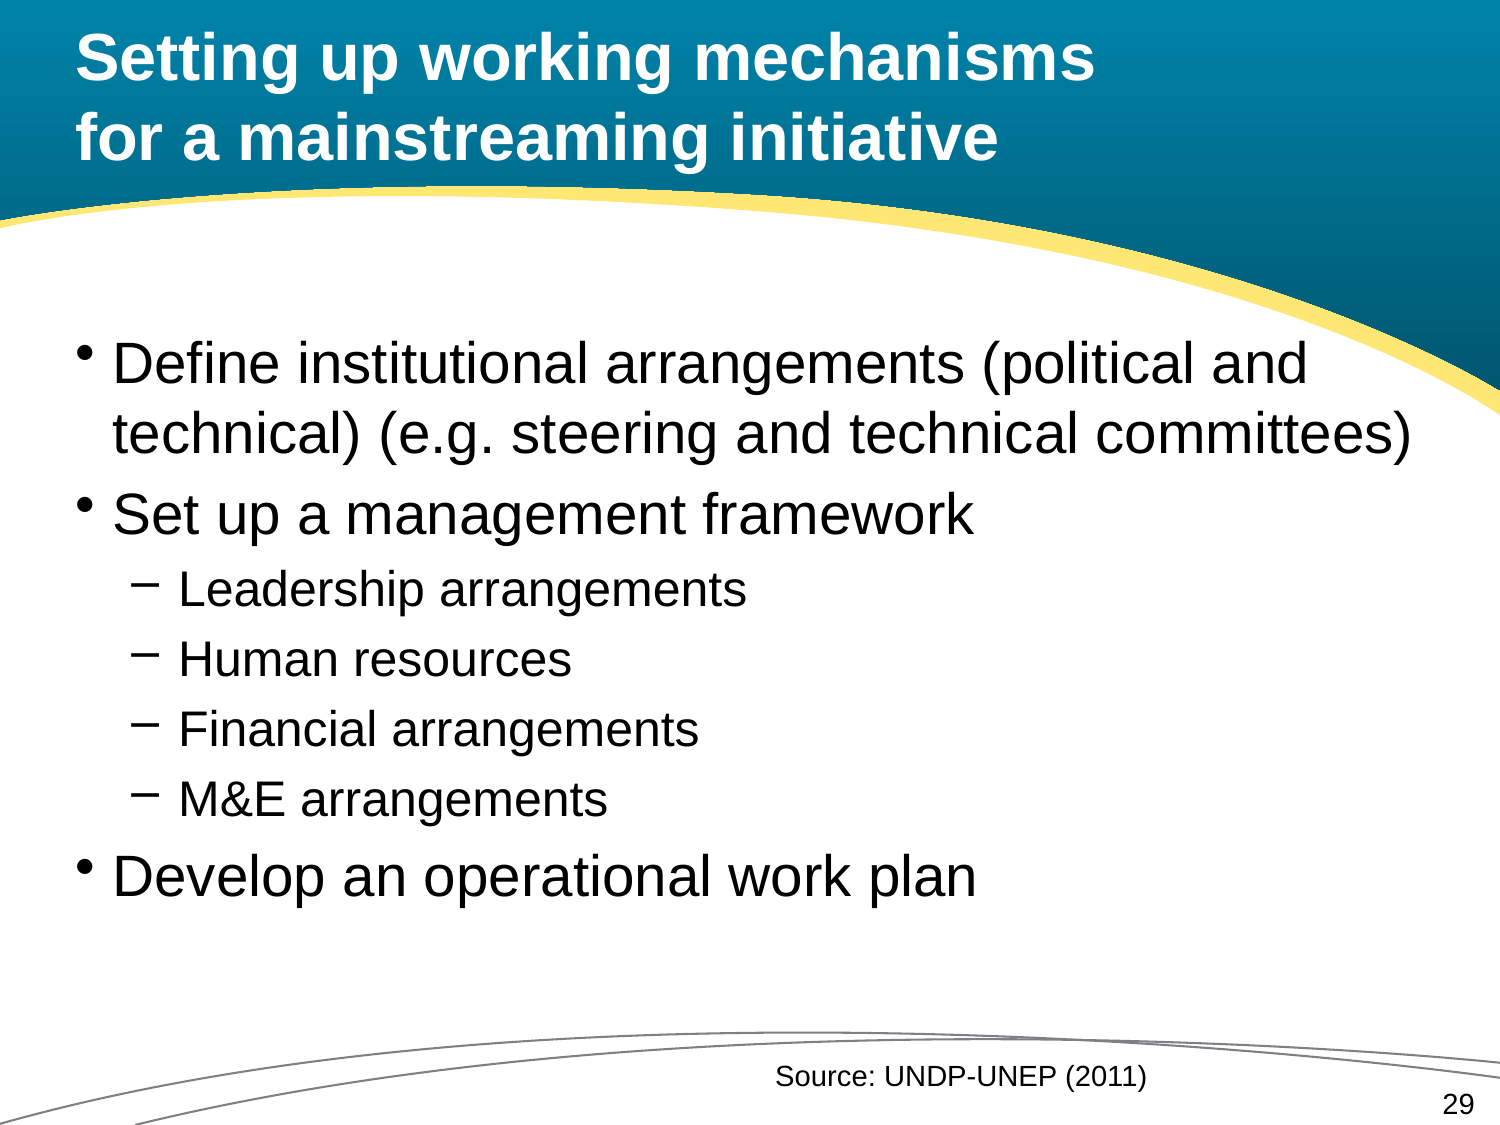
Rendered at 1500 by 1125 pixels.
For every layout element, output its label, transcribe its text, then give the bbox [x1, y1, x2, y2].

title Setting up working mechanisms for a mainstreaming initiative [74, 0, 1476, 188]
text_box Source: UNDP-UNEP (2011) [612, 1049, 1163, 1100]
slide_number 29 [1124, 1084, 1476, 1113]
list Define institutional arrangements (political and technical) (e.g. steering and technical committees) Set up a management framework Leadership arrangements Human resources Financial arrangements M&E arrangements Develop an operational work plan [74, 324, 1476, 1026]
